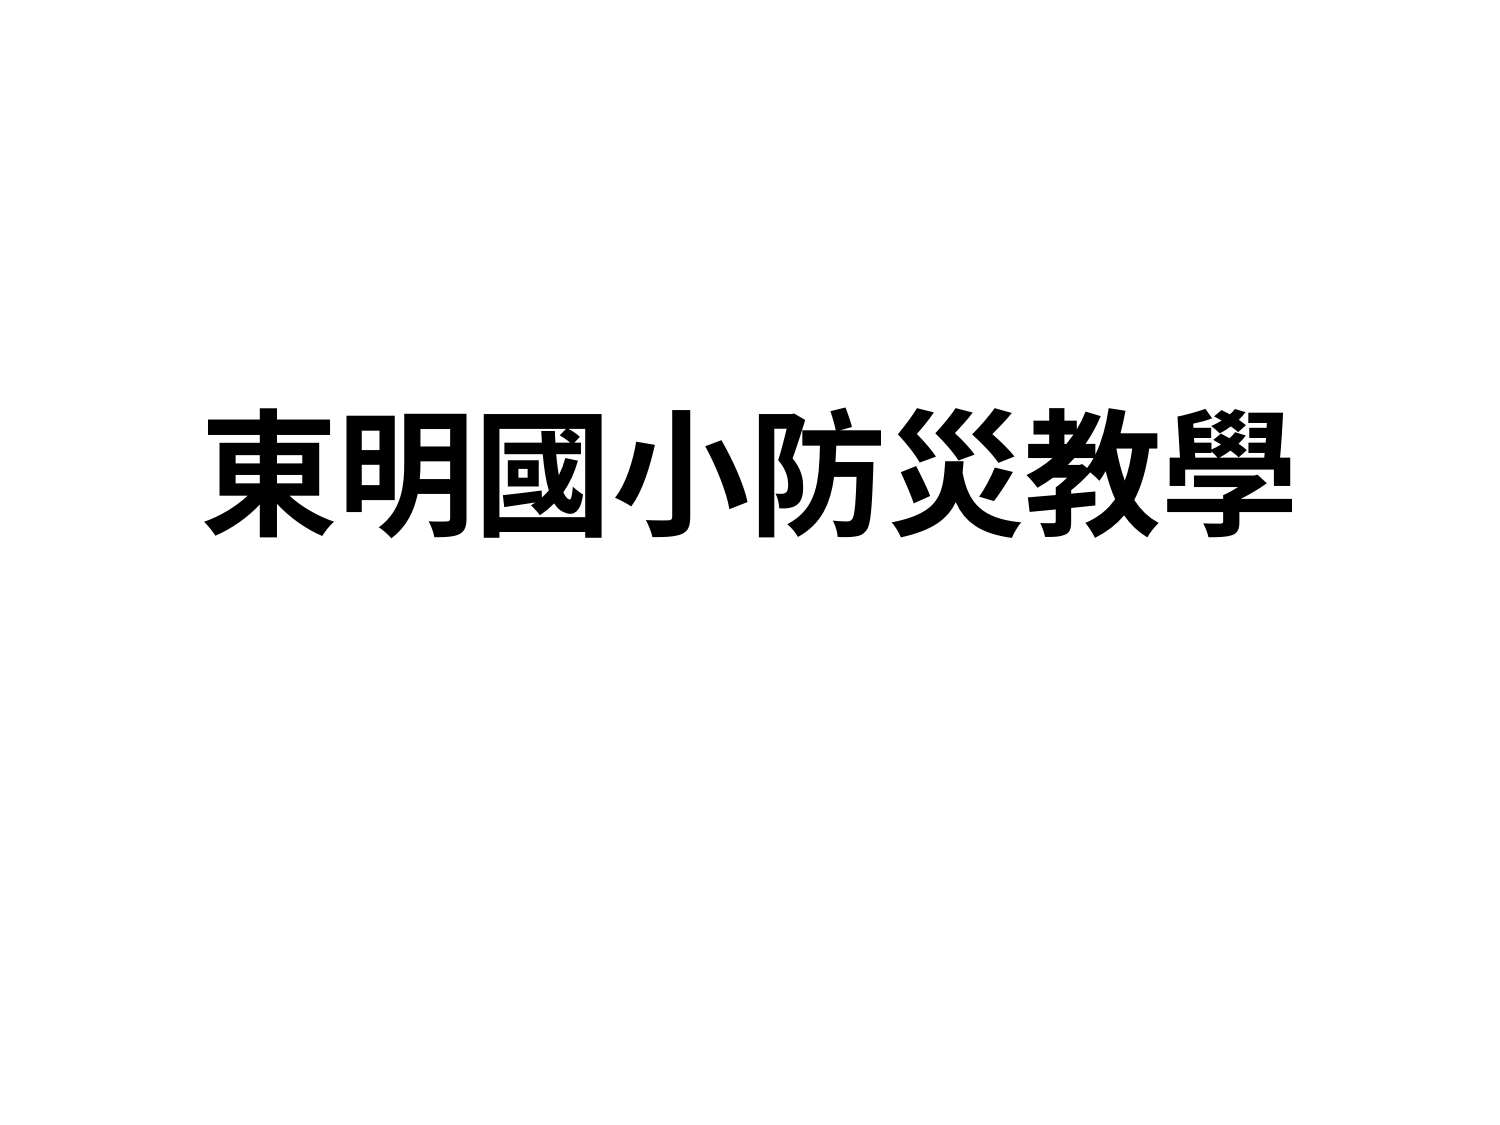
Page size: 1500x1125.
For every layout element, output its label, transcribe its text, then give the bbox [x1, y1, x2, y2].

title 東明國小防災教學 [112, 349, 1388, 591]
